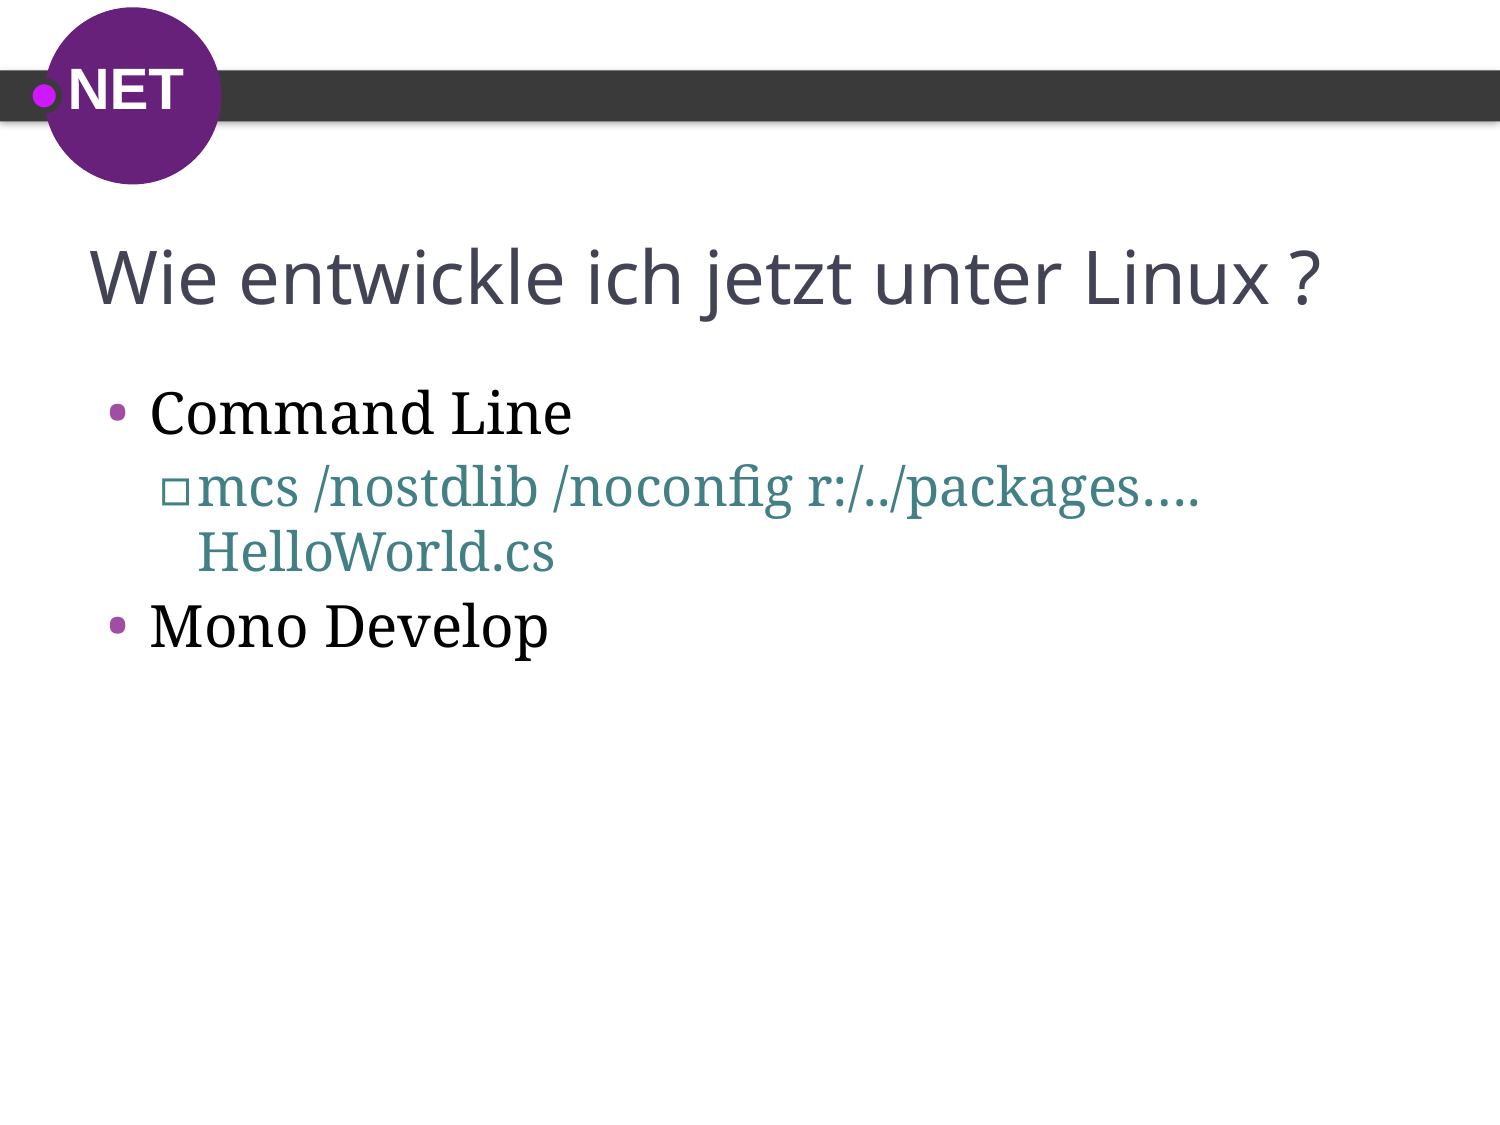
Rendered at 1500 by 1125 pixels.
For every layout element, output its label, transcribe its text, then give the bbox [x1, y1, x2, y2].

list Command Line mcs /nostdlib /noconfig r:/../packages…. HelloWorld.cs Mono Develop [75, 368, 1425, 1079]
title Wie entwickle ich jetzt unter Linux ? [75, 187, 1425, 363]
